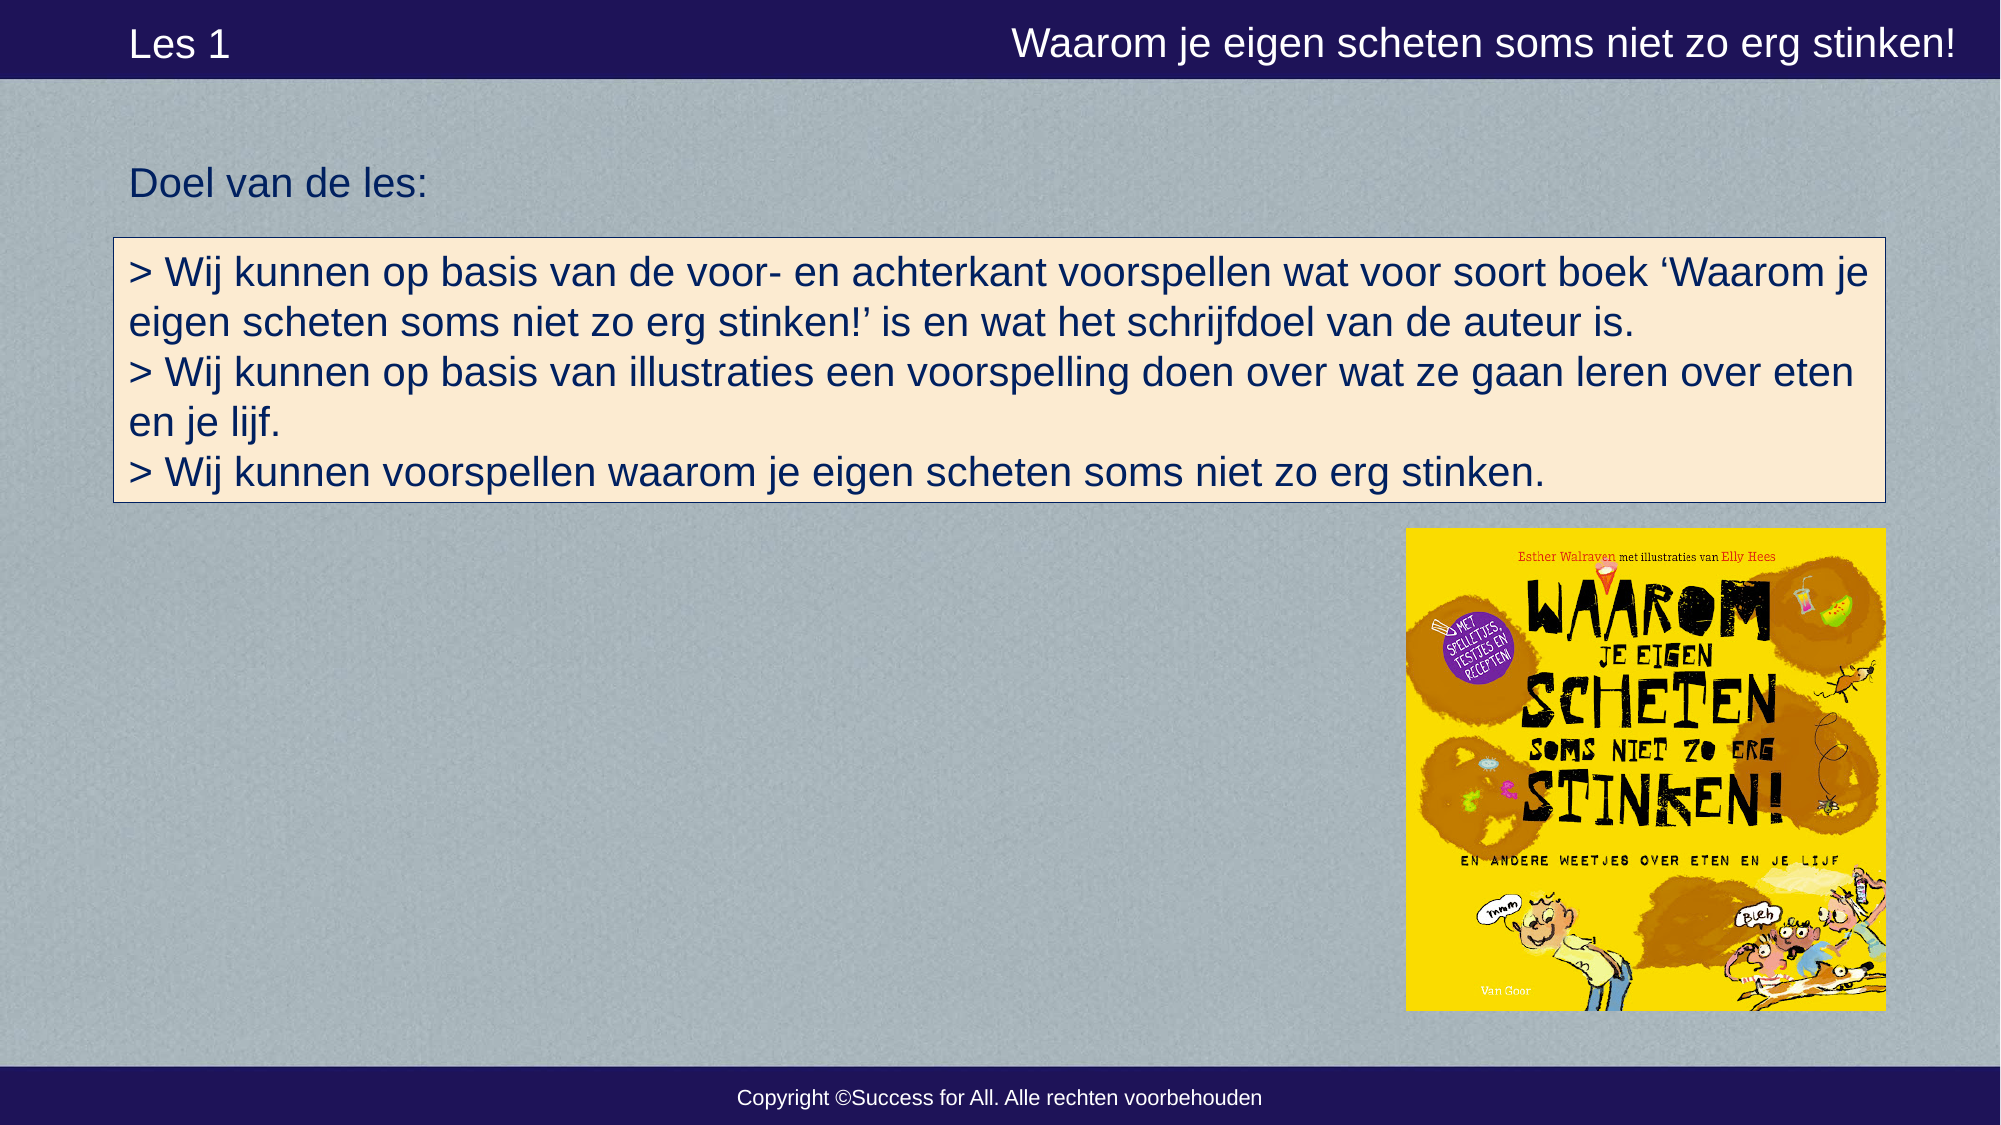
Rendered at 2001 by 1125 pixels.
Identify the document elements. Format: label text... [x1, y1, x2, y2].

text_box > Wij kunnen op basis van de voor- en achterkant voorspellen wat voor soort boek ‘Waarom je eigen scheten soms niet zo erg stinken!’ is en wat het schrijfdoel van de auteur is. > Wij kunnen op basis van illustraties een voorspelling doen over wat ze gaan leren over eten en je lijf. > Wij kunnen voorspellen waarom je eigen scheten soms niet zo erg stinken. [113, 237, 1886, 503]
text_box Copyright ©Success for All. Alle rechten voorbehouden [0, 1076, 2000, 1125]
text_box Waarom je eigen scheten soms niet zo erg stinken! [744, 8, 1972, 73]
text_box Doel van de les: [113, 148, 1635, 214]
picture [0, 0, 2001, 1125]
text_box Les 1 [114, 9, 354, 75]
